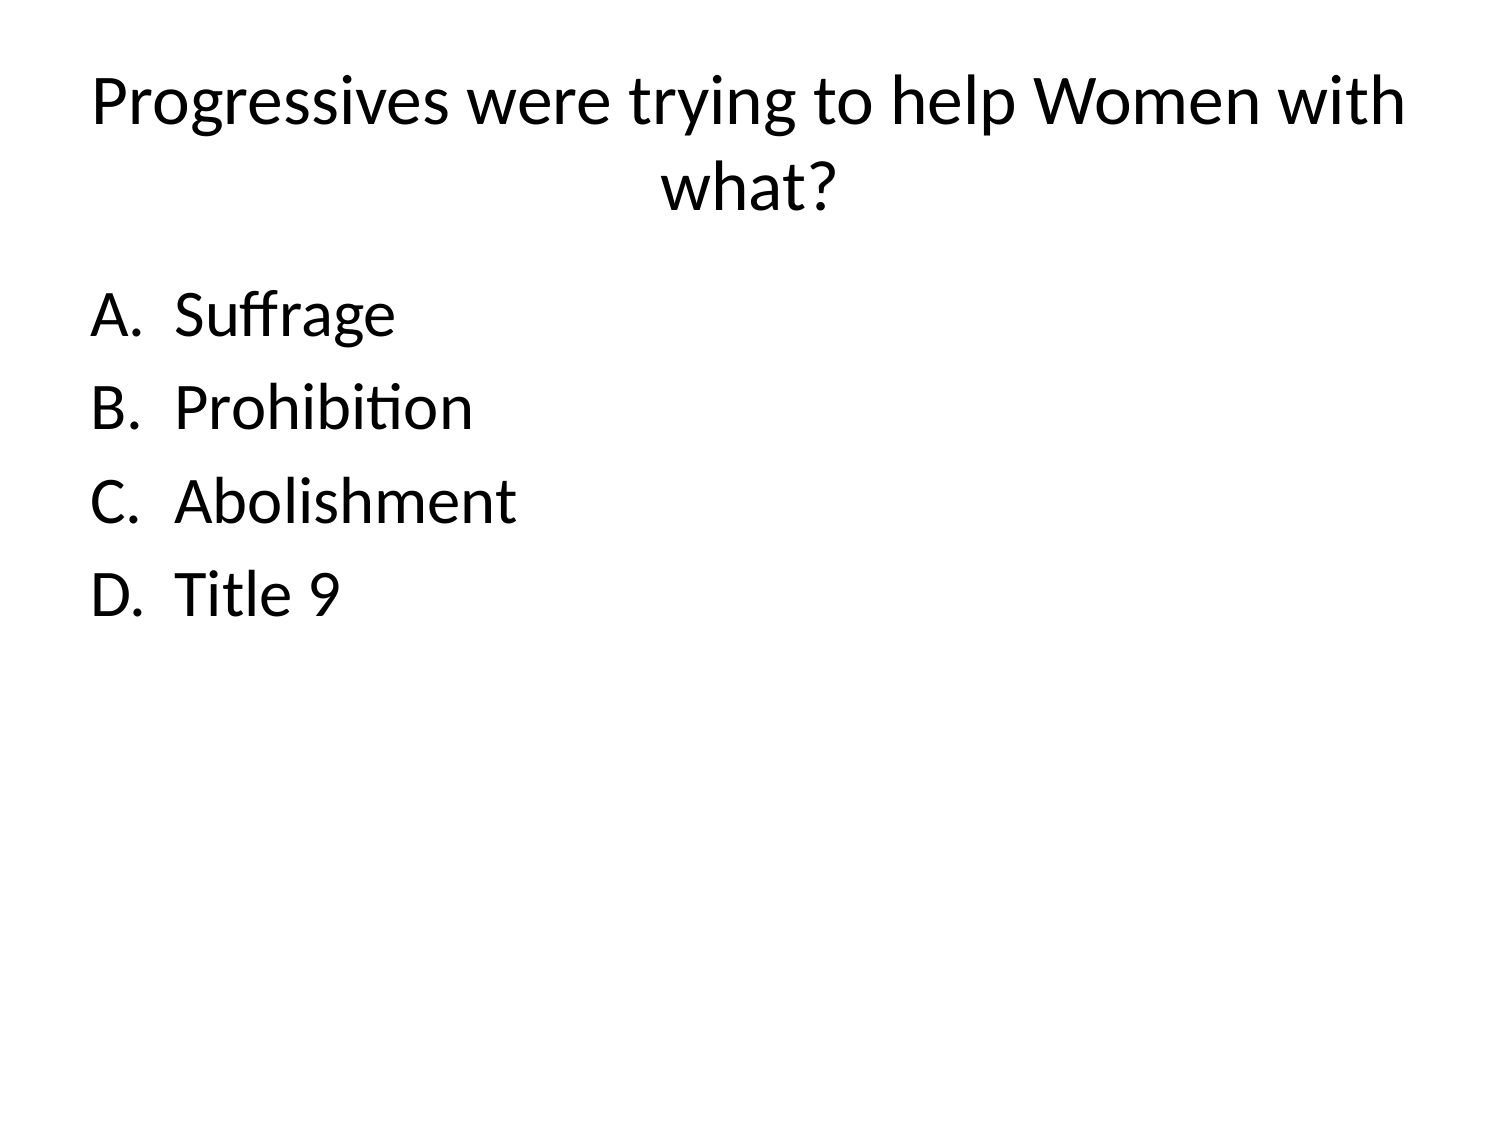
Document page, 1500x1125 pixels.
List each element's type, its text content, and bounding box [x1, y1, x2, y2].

list Suffrage Prohibition Abolishment Title 9 [75, 262, 1425, 1005]
title Progressives were trying to help Women with what? [75, 45, 1425, 233]
